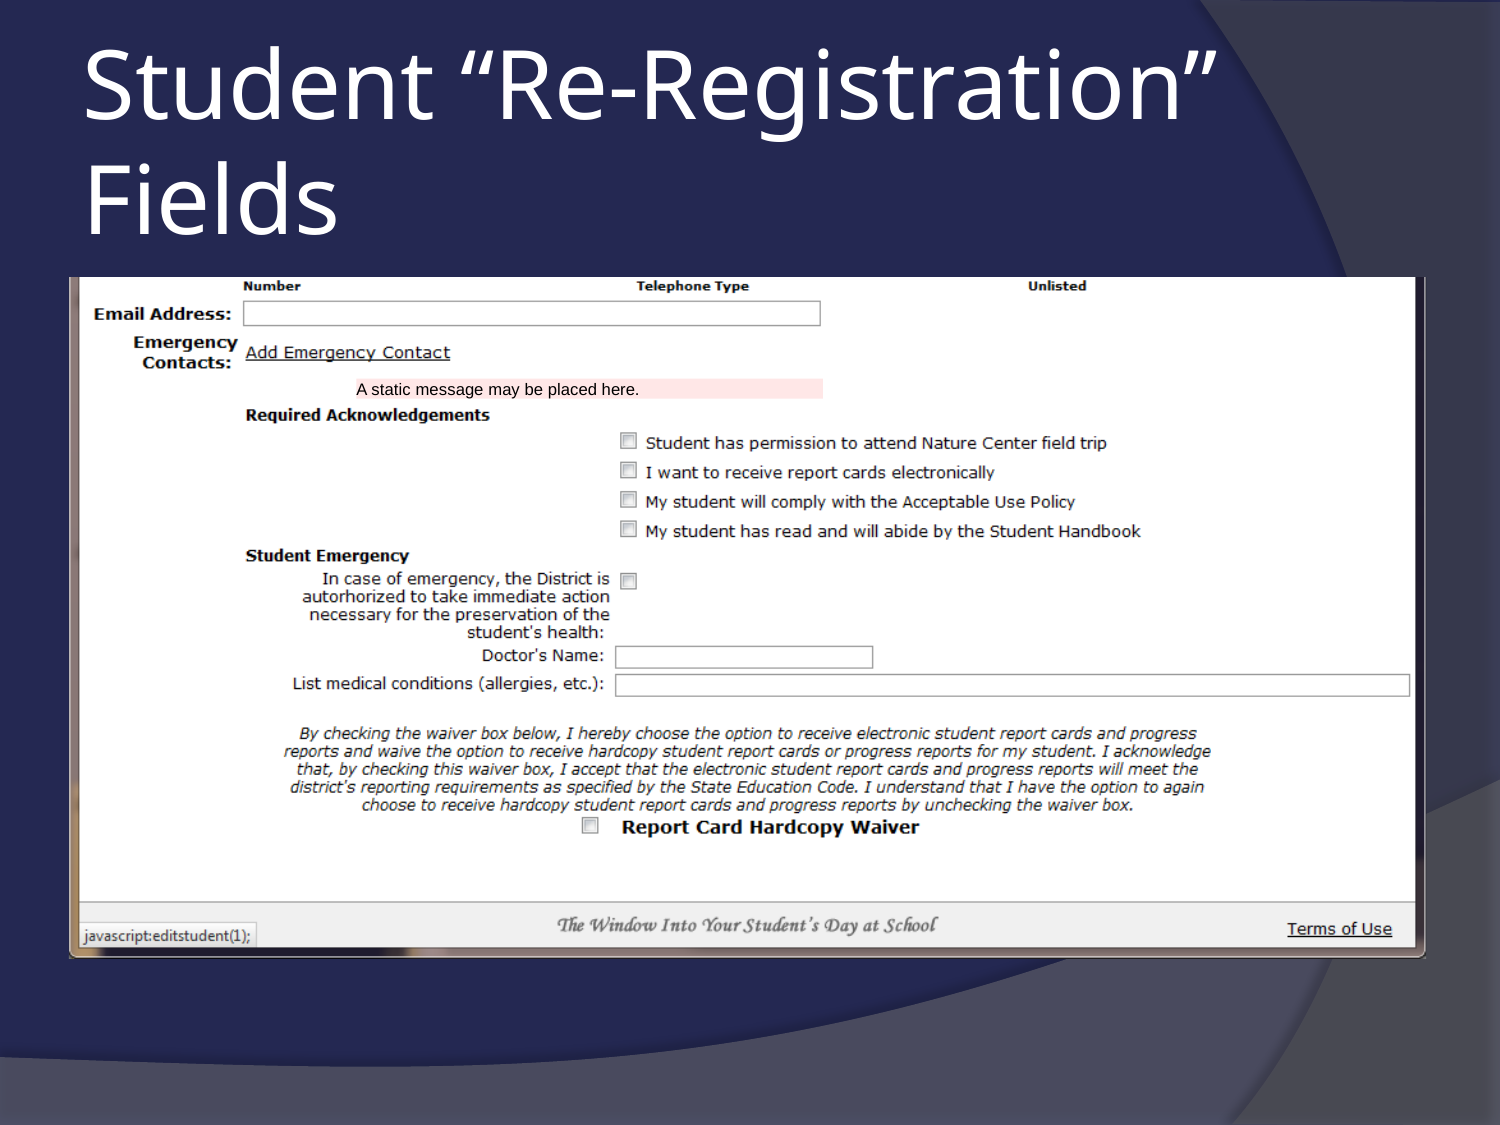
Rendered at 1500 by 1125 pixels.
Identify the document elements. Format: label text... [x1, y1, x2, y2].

title Student “Re-Registration” Fields [75, 45, 1398, 233]
picture [68, 277, 1427, 959]
